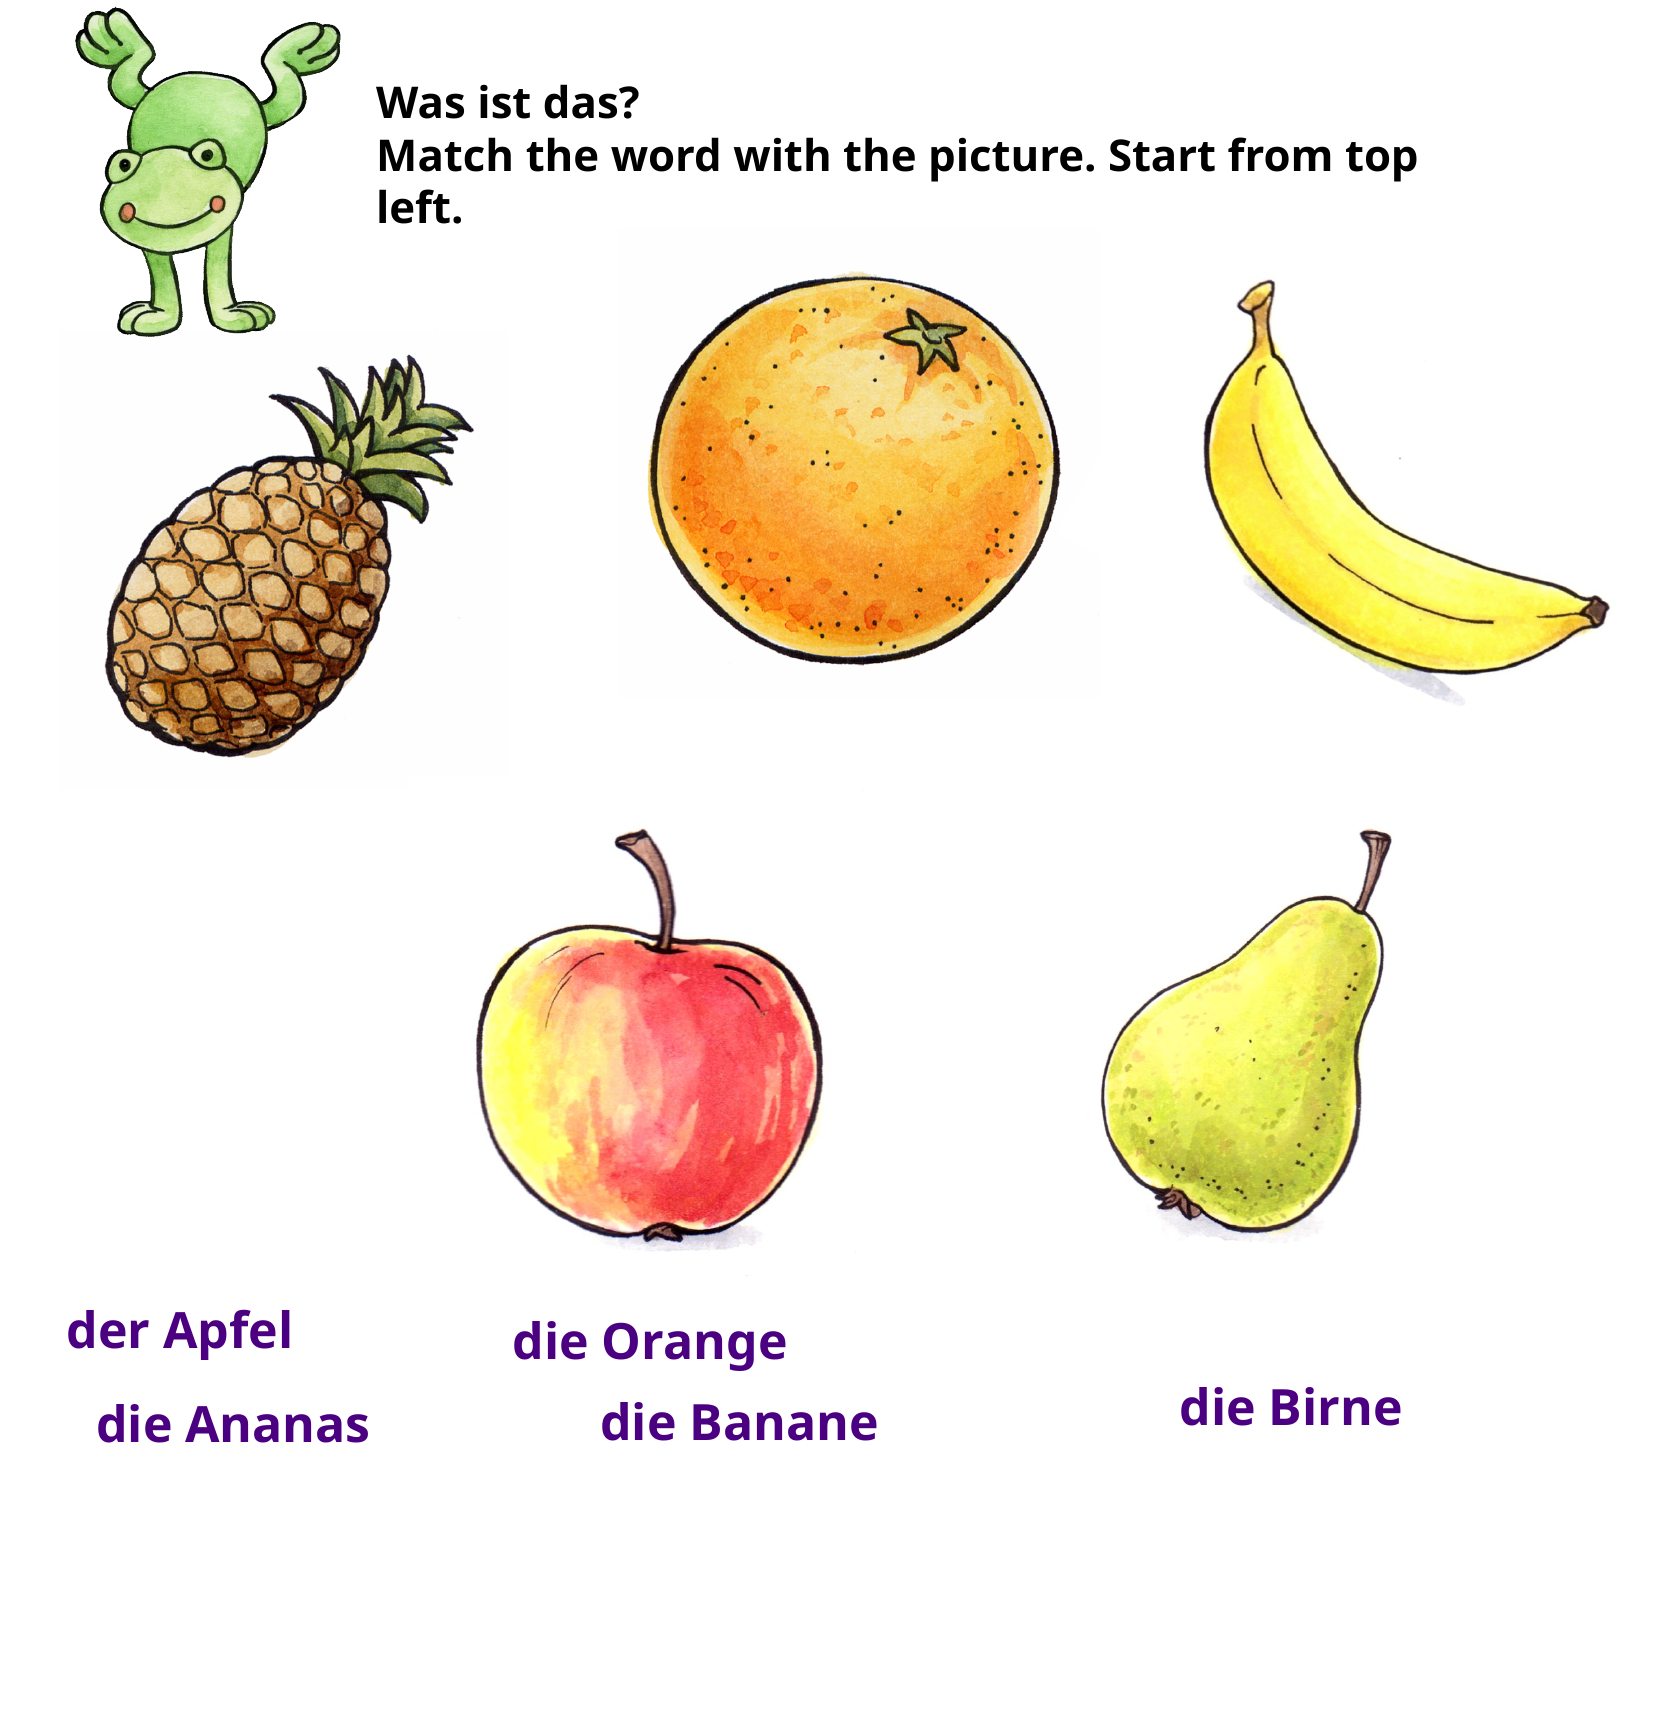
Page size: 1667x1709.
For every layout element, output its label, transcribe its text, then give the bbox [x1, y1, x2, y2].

text_box die Birne [1164, 1368, 1578, 1444]
text_box der Apfel [51, 1291, 460, 1366]
text_box Was ist das? Match the word with the picture. Start from top left. [361, 67, 1530, 240]
text_box die Banane [585, 1383, 1082, 1458]
picture [596, 216, 1667, 804]
text_box die Ananas [81, 1385, 565, 1460]
text_box die Orange [497, 1301, 982, 1377]
picture [53, 5, 918, 1292]
picture [1057, 800, 1440, 1264]
